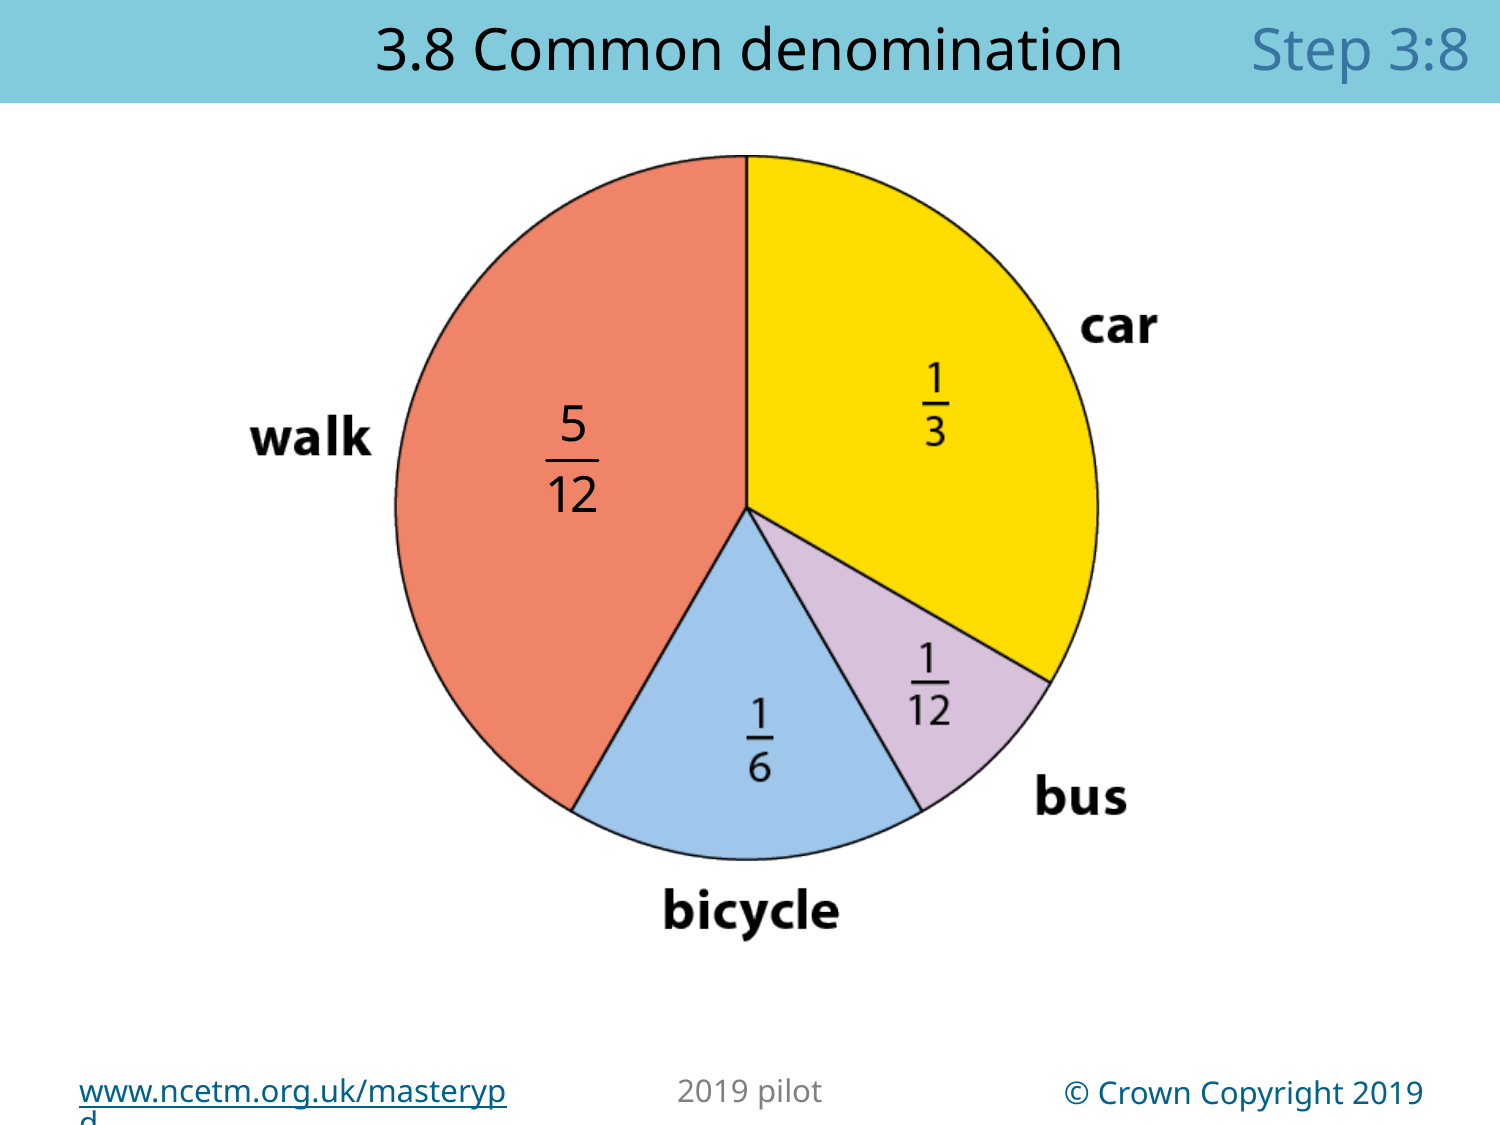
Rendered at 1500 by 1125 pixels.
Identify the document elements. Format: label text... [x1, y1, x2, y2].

picture [101, 155, 1399, 969]
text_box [542, 398, 603, 517]
list Step 3:8 [0, 0, 1500, 104]
